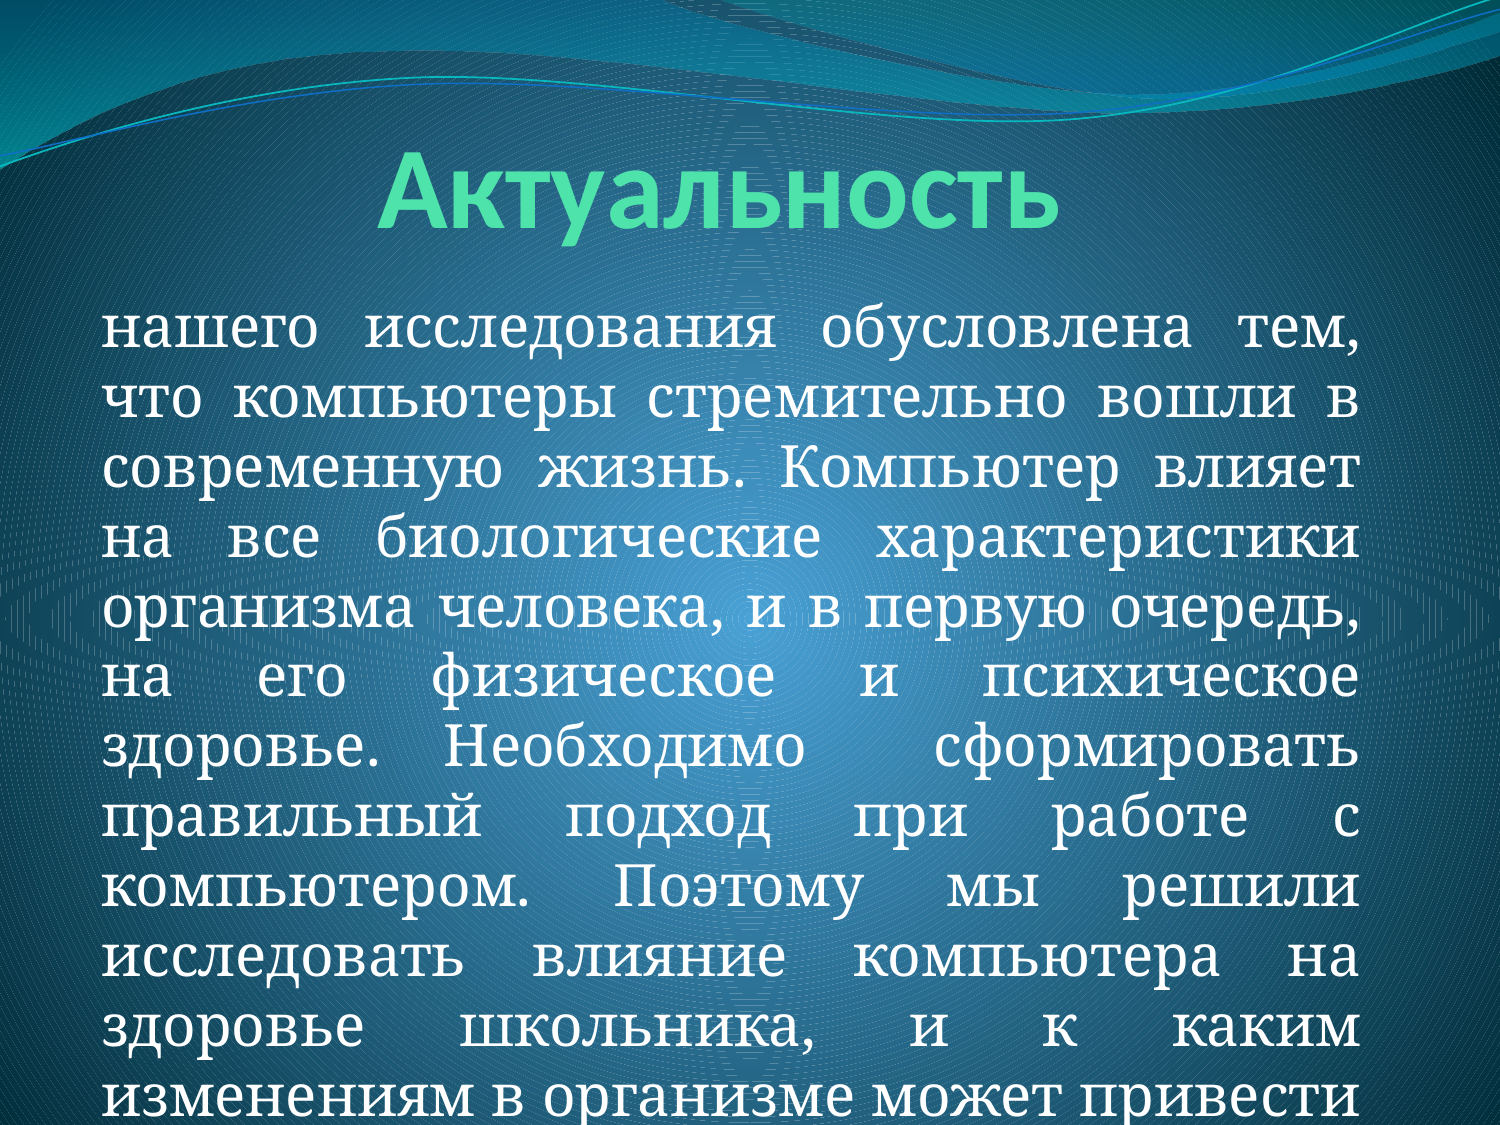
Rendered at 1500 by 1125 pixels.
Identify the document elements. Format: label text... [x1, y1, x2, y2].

title Актуальность [81, 105, 1358, 253]
list нашего исследования обусловлена тем, что компьютеры стремительно вошли в современную жизнь. Компьютер влияет на все биологические характеристики организма человека, и в первую очередь, на его физическое и психическое здоровье. Необходимо сформировать правильный подход при работе с компьютером. Поэтому мы решили исследовать влияние компьютера на здоровье школьника, и к каким изменениям в организме может привести это влияние. [93, 280, 1369, 530]
